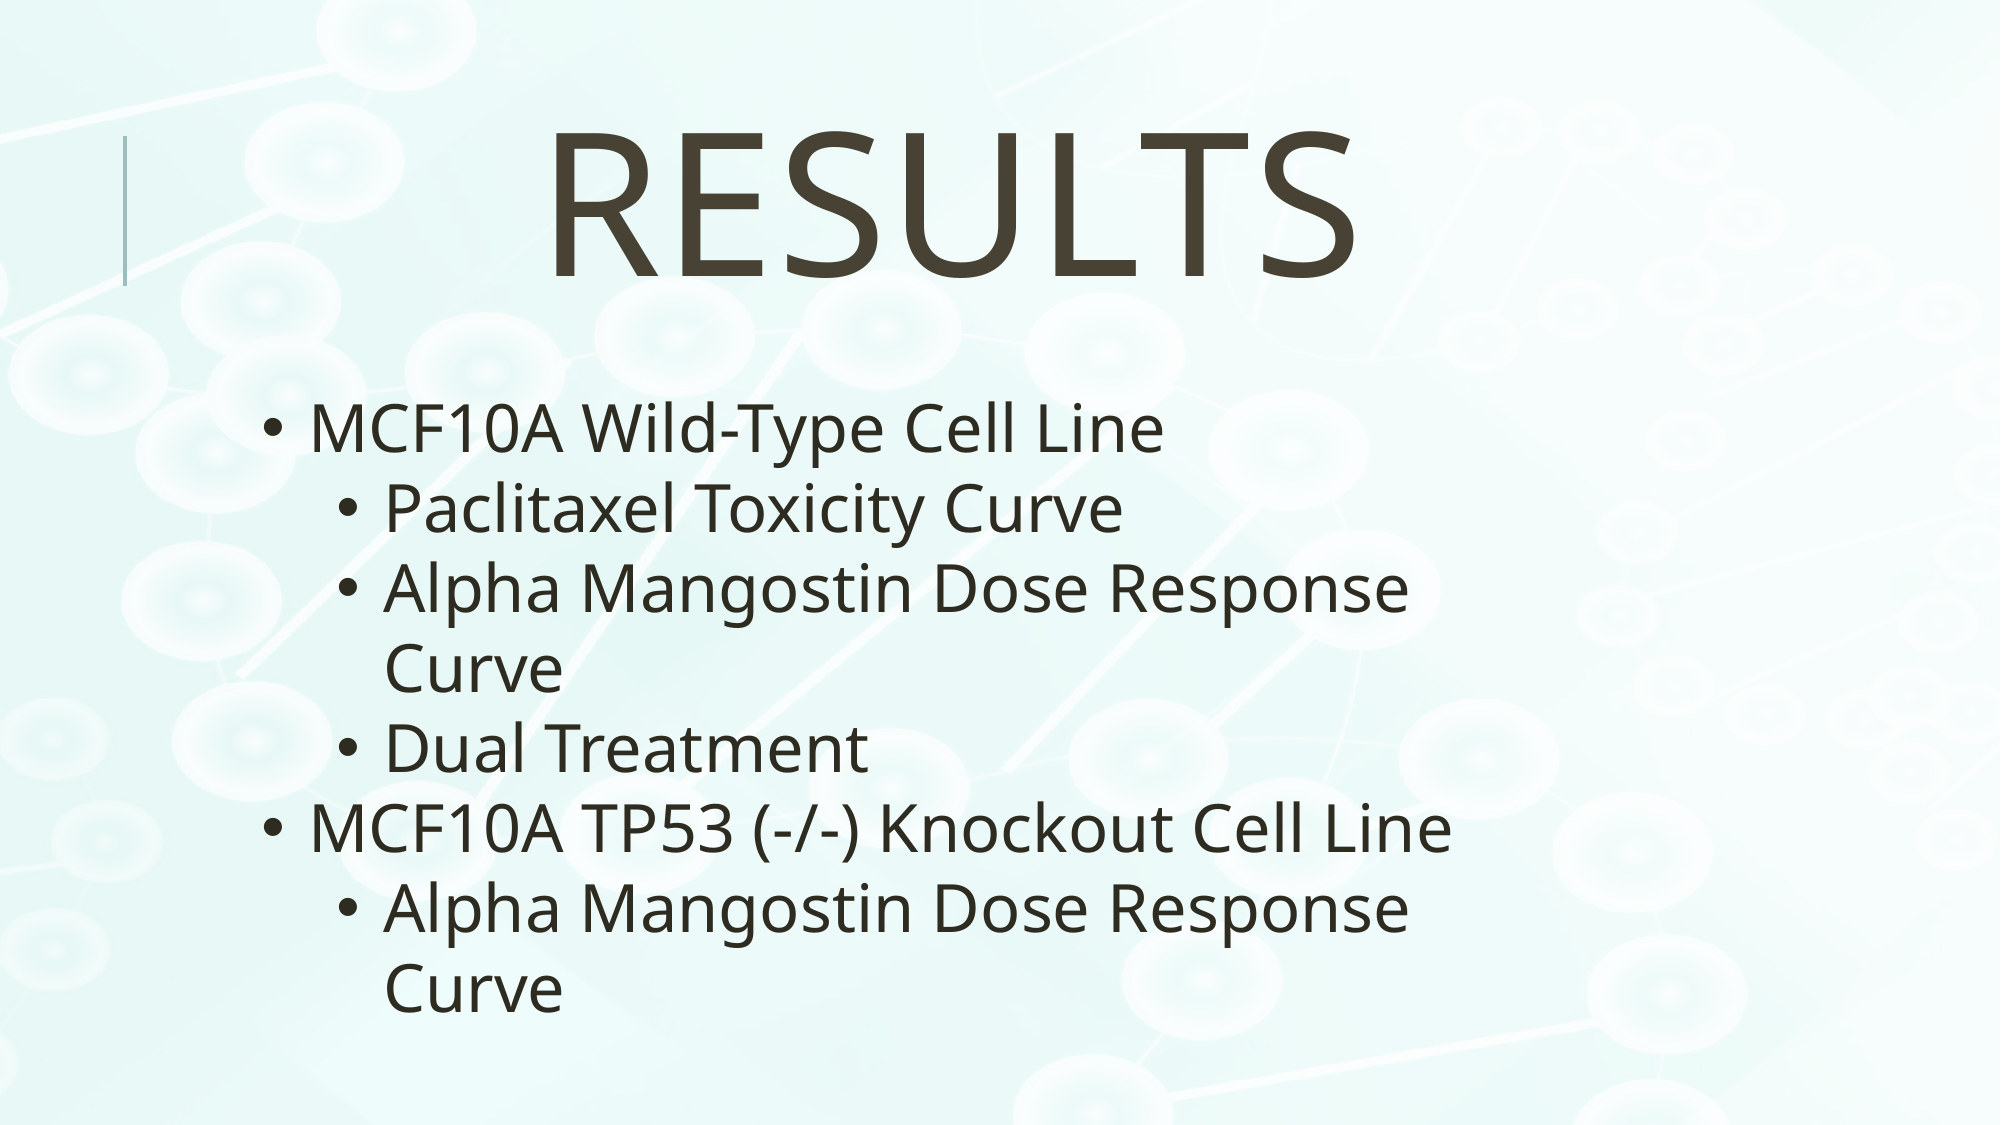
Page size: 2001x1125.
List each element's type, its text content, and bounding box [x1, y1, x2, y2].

text_box MCF10A Wild-Type Cell Line Paclitaxel Toxicity Curve Alpha Mangostin Dose Response Curve Dual Treatment MCF10A TP53 (-/-) Knockout Cell Line Alpha Mangostin Dose Response Curve [246, 378, 1607, 1034]
title Results [168, 96, 1763, 342]
